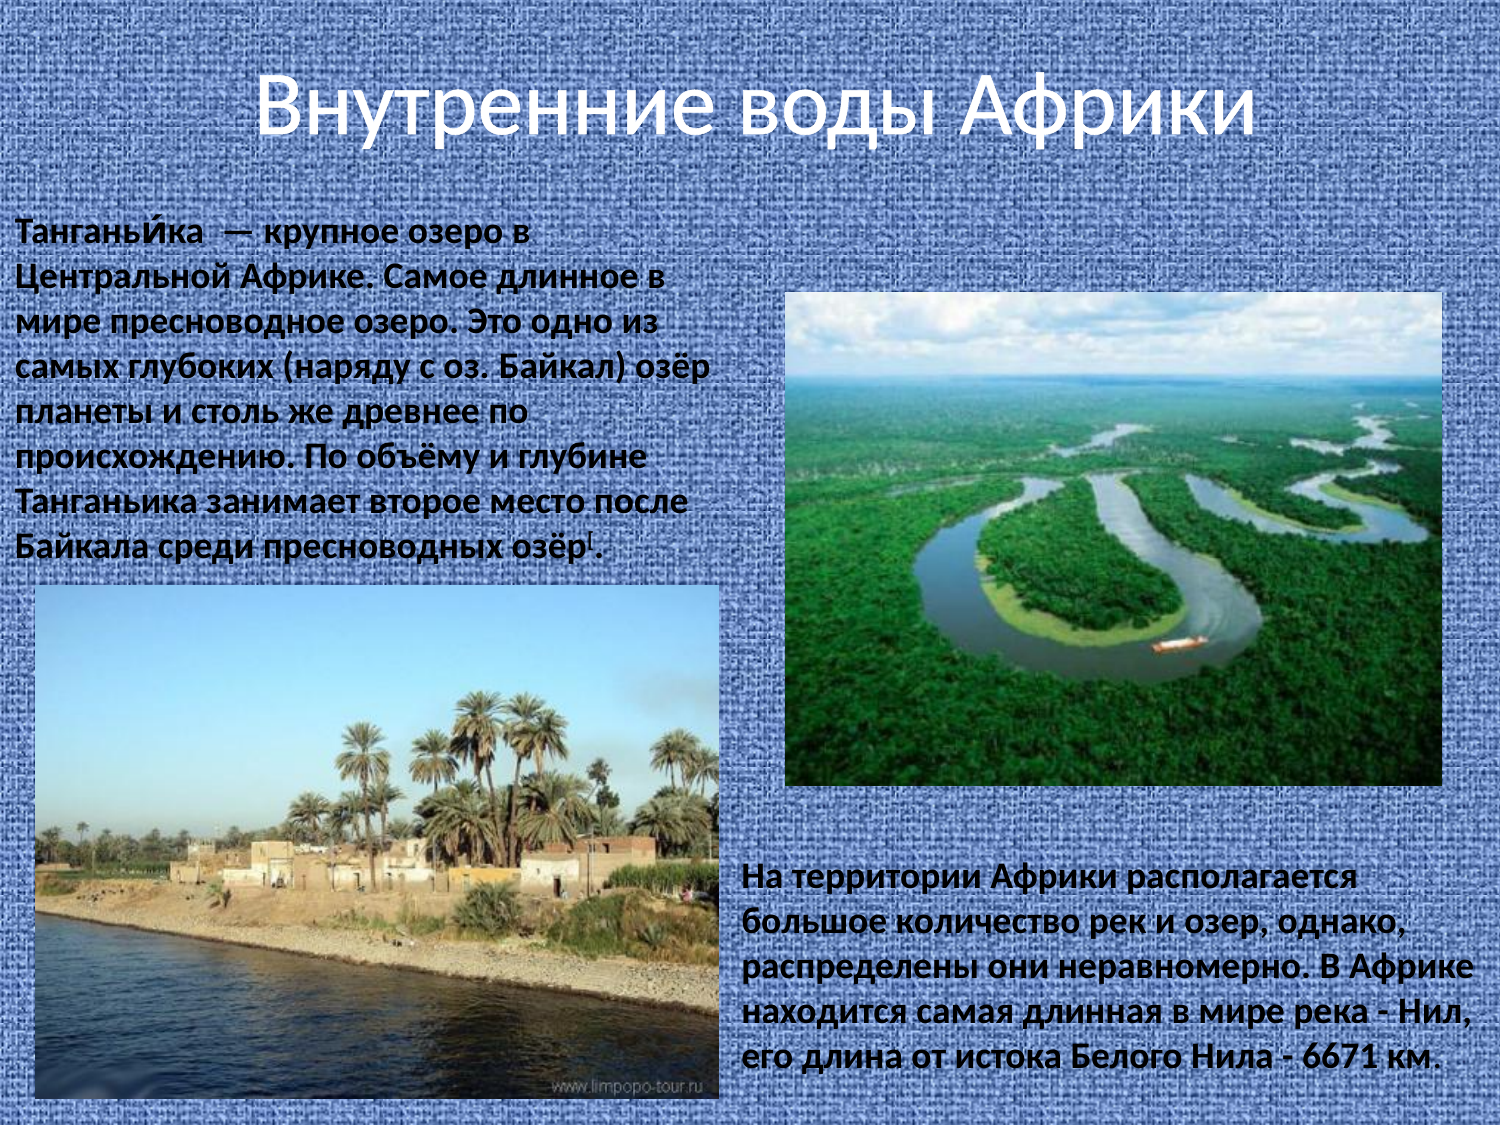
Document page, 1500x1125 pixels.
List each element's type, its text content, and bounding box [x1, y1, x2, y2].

picture [0, 0, 1500, 1125]
text_box Танганьи́ка — крупное озеро в Центральной Африке. Самое длинное в мире пресноводное озеро. Это одно из самых глубоких (наряду с оз. Байкал) озёр планеты и столь же древнее по происхождению. По объёму и глубине Танганьика занимает второе место после Байкала среди пресноводных озёр[. [0, 199, 750, 574]
text_box На территории Африки располагается большое количество рек и озер, однако, распределены они неравномерно. В Африке находится самая длинная в мире река - Нил, его длина от истока Белого Нила - 6671 км. [726, 843, 1500, 1084]
text_box Внутренние воды Африки [238, 35, 1275, 160]
